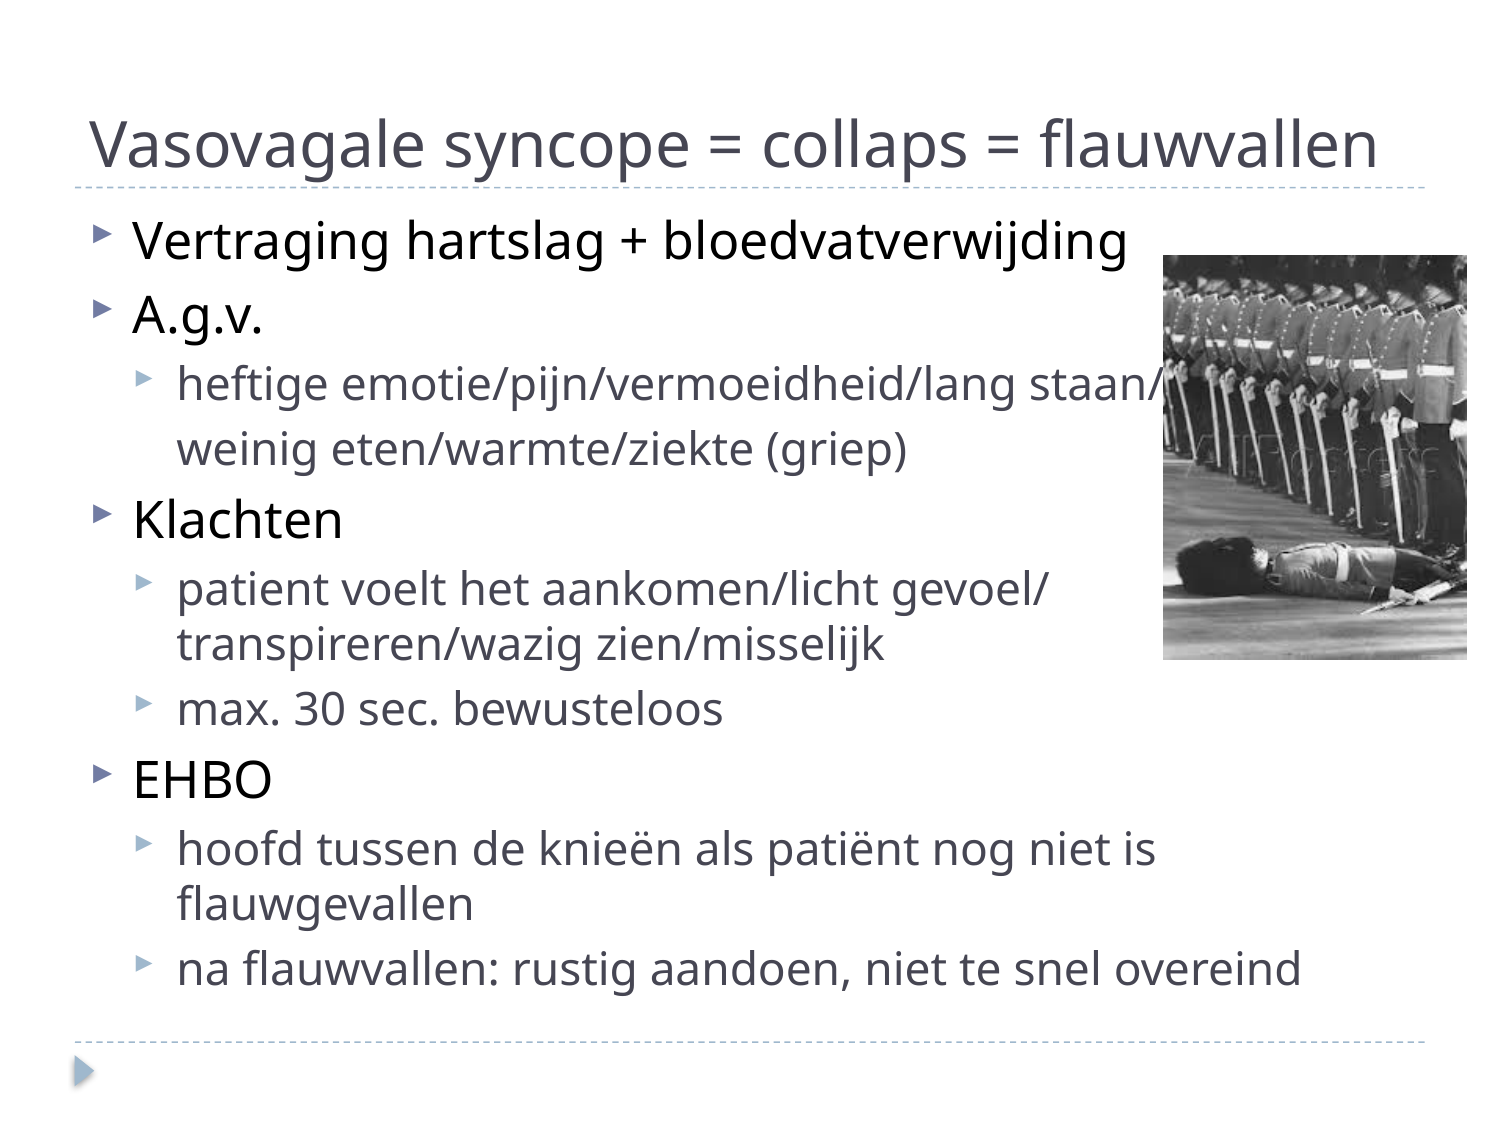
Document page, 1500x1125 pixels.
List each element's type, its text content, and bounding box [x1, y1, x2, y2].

picture [1163, 255, 1467, 661]
title Vasovagale syncope = collaps = flauwvallen [75, 24, 1425, 188]
list Vertraging hartslag + bloedvatverwijding A.g.v. heftige emotie/pijn/vermoeidheid/lang staan/ weinig eten/warmte/ziekte (griep) Klachten patient voelt het aankomen/licht gevoel/ transpireren/wazig zien/misselijk max. 30 sec. bewusteloos EHBO hoofd tussen de knieën als patiënt nog niet is flauwgevallen na flauwvallen: rustig aandoen, niet te snel overeind [75, 200, 1425, 1010]
